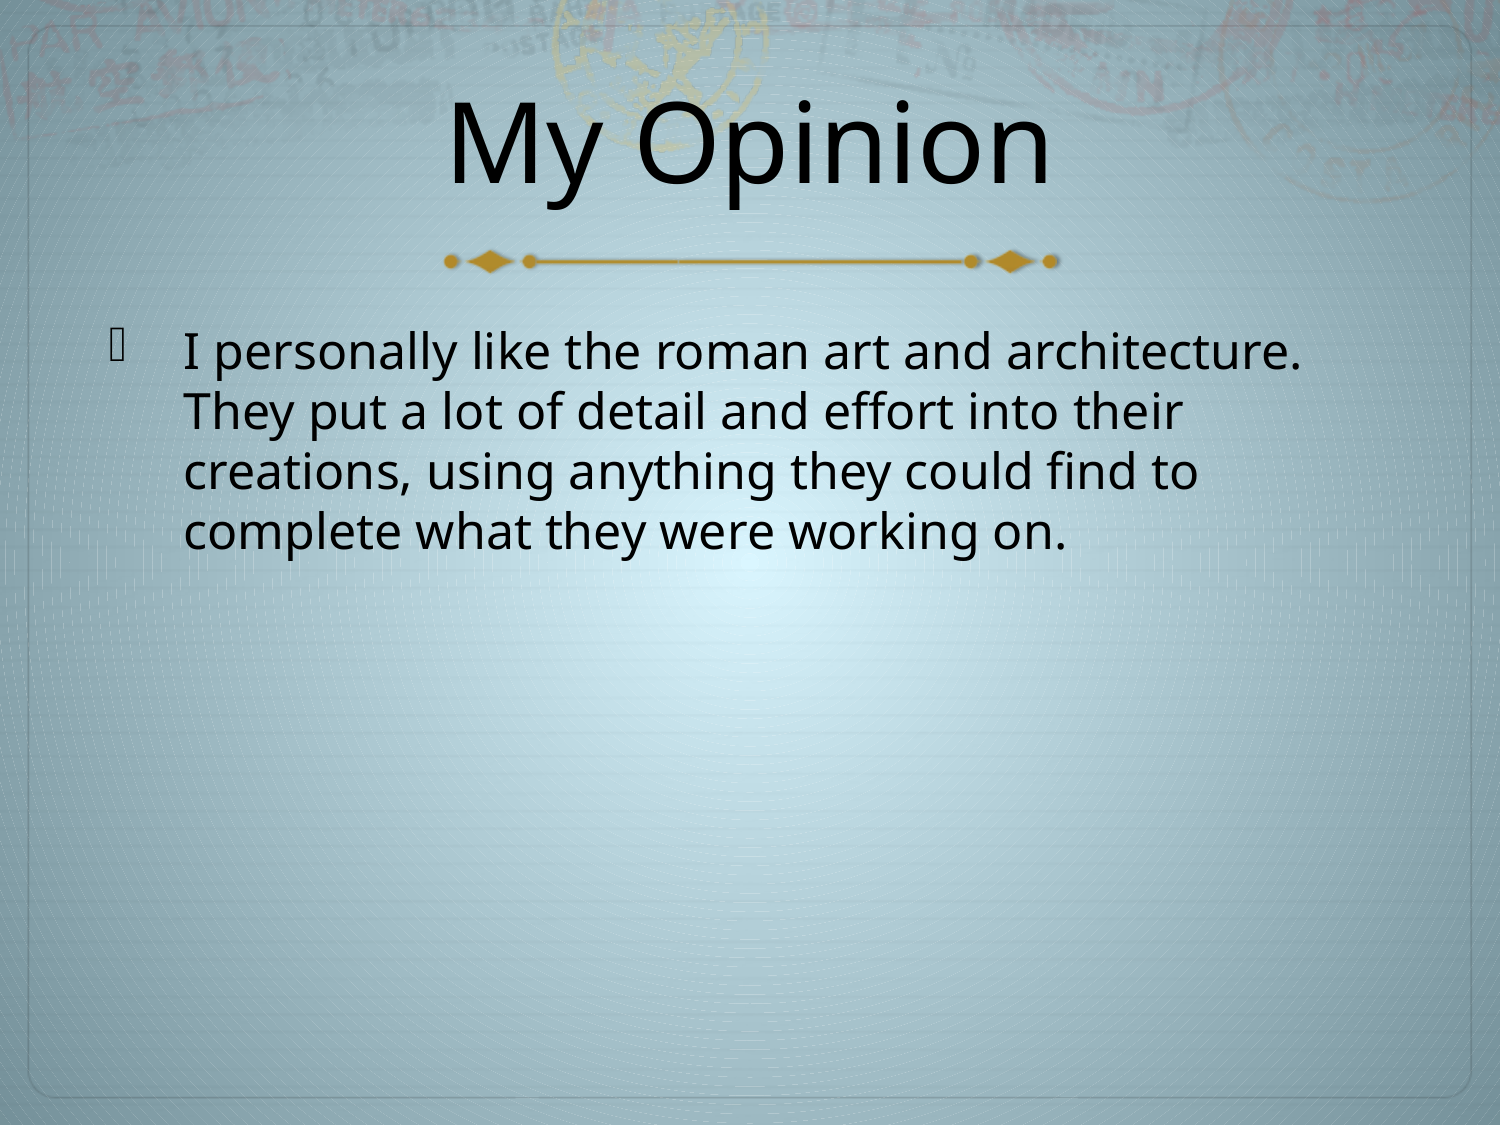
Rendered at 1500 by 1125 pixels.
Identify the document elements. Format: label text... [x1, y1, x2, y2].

picture [0, 0, 1500, 1125]
list I personally like the roman art and architecture. They put a lot of detail and effort into their creations, using anything they could find to complete what they were working on. [93, 312, 1407, 988]
title My Opinion [93, 45, 1407, 233]
